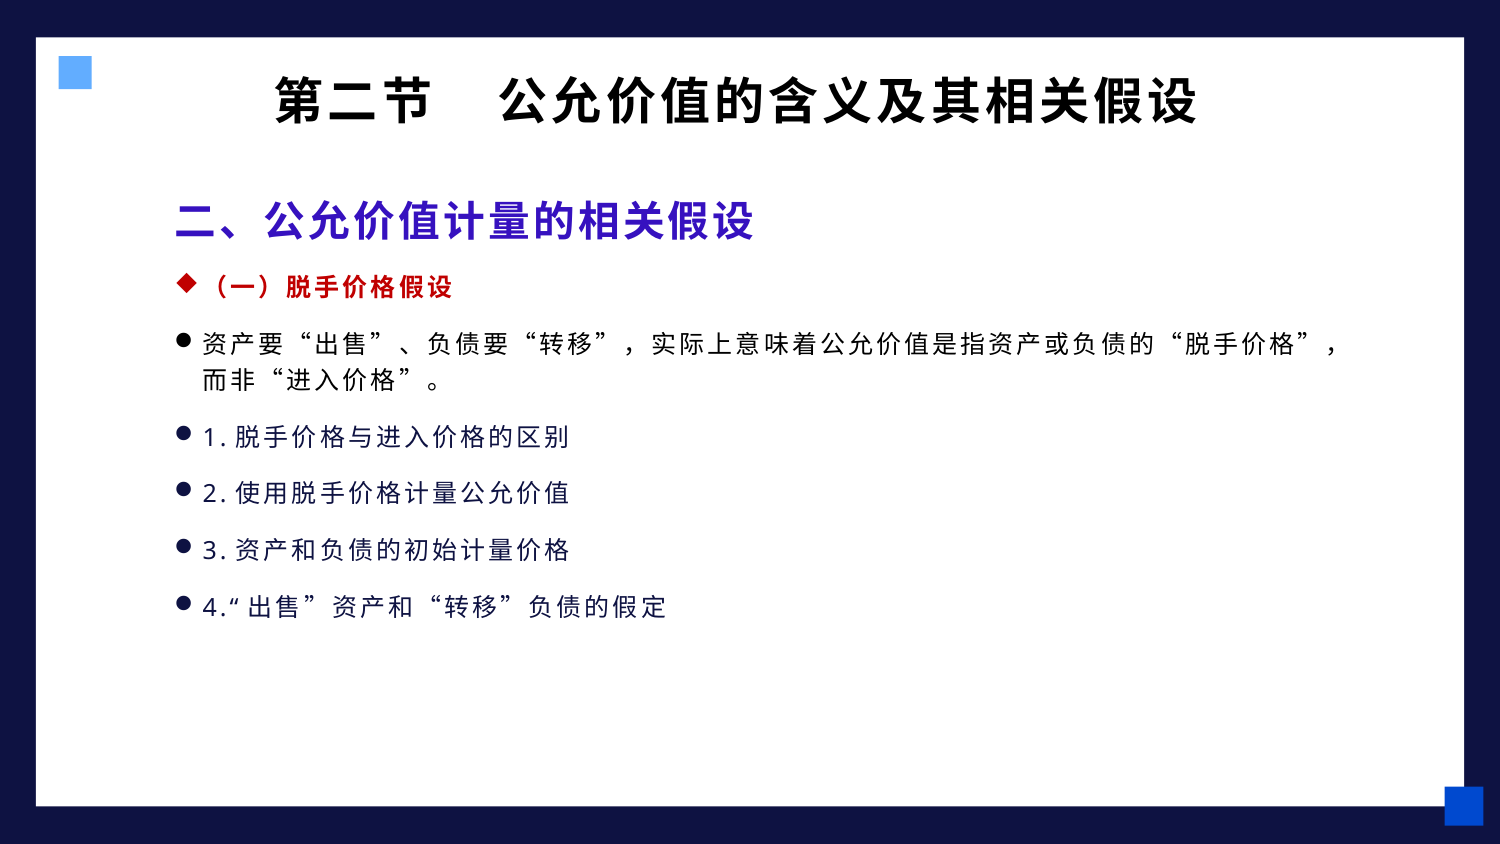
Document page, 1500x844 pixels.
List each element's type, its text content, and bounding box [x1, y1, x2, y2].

list 二、公允价值计量的相关假设 （一）脱手价格假设 资产要“出售”、负债要“转移”，实际上意味着公允价值是指资产或负债的“脱手价格”，而非“进入价格”。 1.脱手价格与进入价格的区别 2.使用脱手价格计量公允价值 3.资产和负债的初始计量价格 4.“出售”资产和“转移”负债的假定 [157, 179, 1343, 670]
title 第二节 公允价值的含义及其相关假设 [141, 48, 1327, 138]
